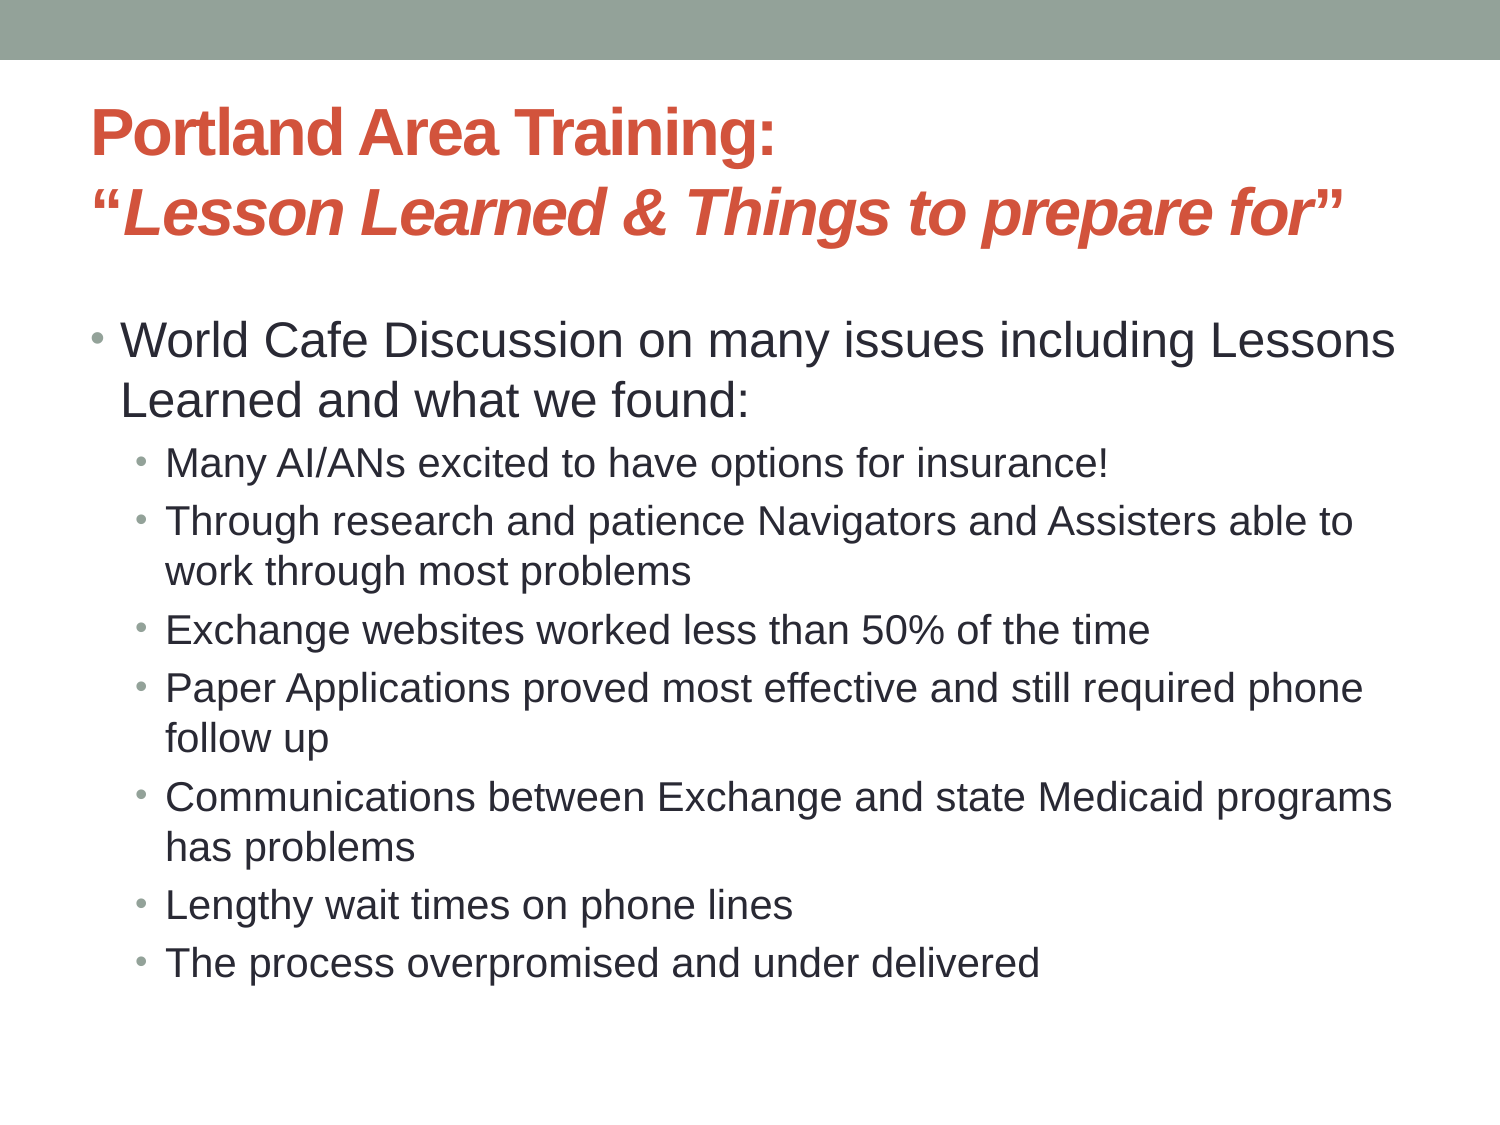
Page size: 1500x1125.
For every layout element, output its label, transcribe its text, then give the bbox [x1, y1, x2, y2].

list World Cafe Discussion on many issues including Lessons Learned and what we found: Many AI/ANs excited to have options for insurance! Through research and patience Navigators and Assisters able to work through most problems Exchange websites worked less than 50% of the time Paper Applications proved most effective and still required phone follow up Communications between Exchange and state Medicaid programs has problems Lengthy wait times on phone lines The process overpromised and under delivered [75, 299, 1425, 1100]
title Portland Area Training: “Lesson Learned & Things to prepare for” [75, 87, 1425, 250]
